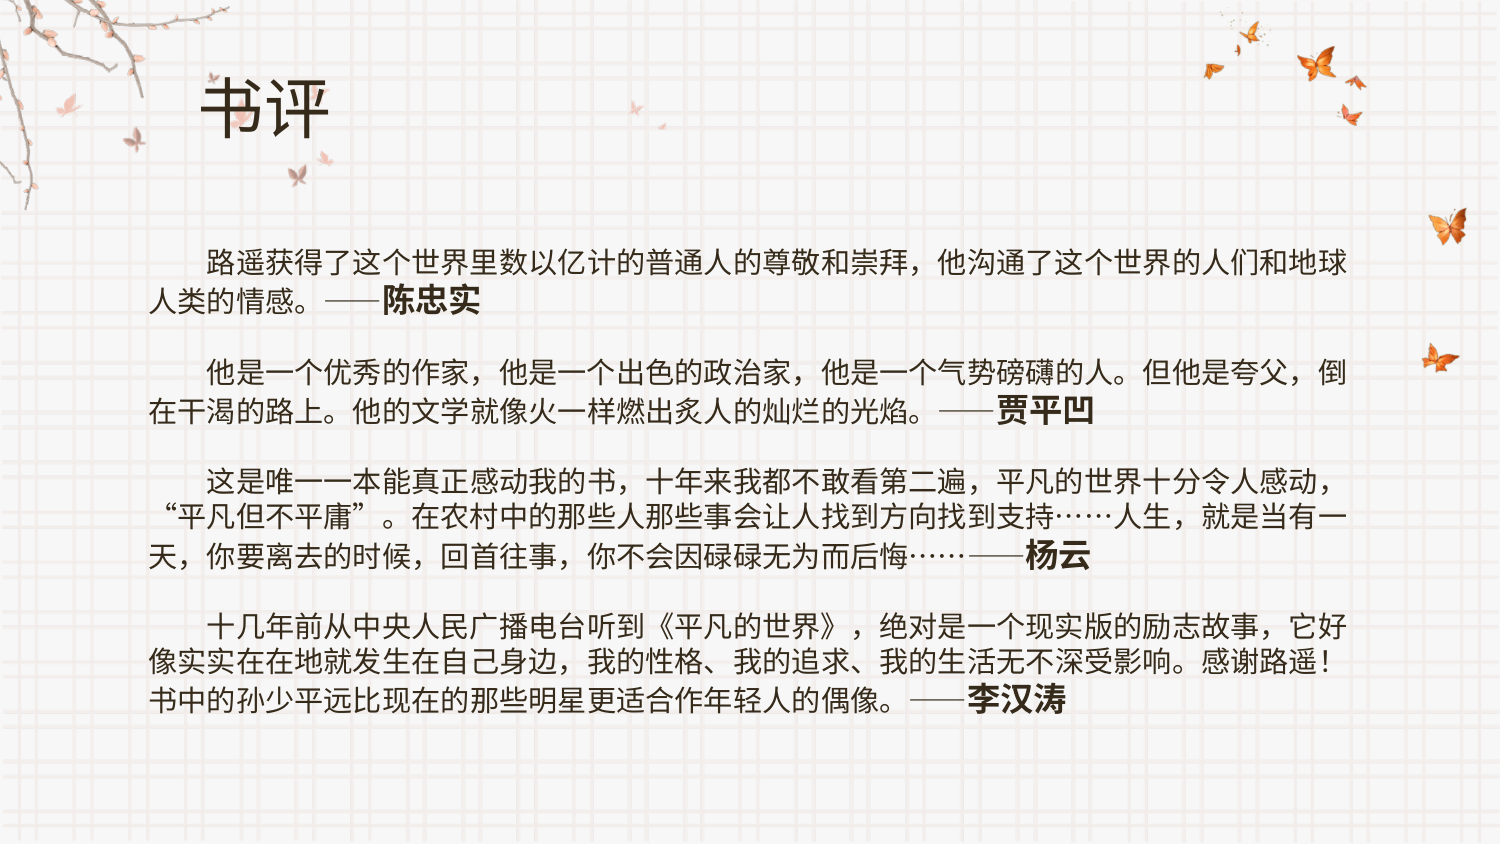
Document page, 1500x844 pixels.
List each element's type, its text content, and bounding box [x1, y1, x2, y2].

picture [0, 1, 247, 289]
picture [1192, 7, 1473, 403]
text_box 书评 [183, 59, 380, 173]
text_box 路遥获得了这个世界里数以亿计的普通人的尊敬和崇拜，他沟通了这个世界的人们和地球人类的情感。——陈忠实 他是一个优秀的作家，他是一个出色的政治家，他是一个气势磅礴的人。但他是夸父，倒在干渴的路上。他的文学就像火一样燃出炙人的灿烂的光焰。——贾平凹 这是唯一一本能真正感动我的书，十年来我都不敢看第二遍，平凡的世界十分令人感动，“平凡但不平庸”。在农村中的那些人那些事会让人找到方向找到支持……人生，就是当有一天，你要离去的时候，回首往事，你不会因碌碌无为而后悔……——杨云 十几年前从中央人民广播电台听到《平凡的世界》，绝对是一个现实版的励志故事，它好像实实在在地就发生在自己身边，我的性格、我的追求、我的生活无不深受影响。感谢路遥！书中的孙少平远比现在的那些明星更适合作年轻人的偶像。——李汉涛 [133, 236, 1381, 726]
